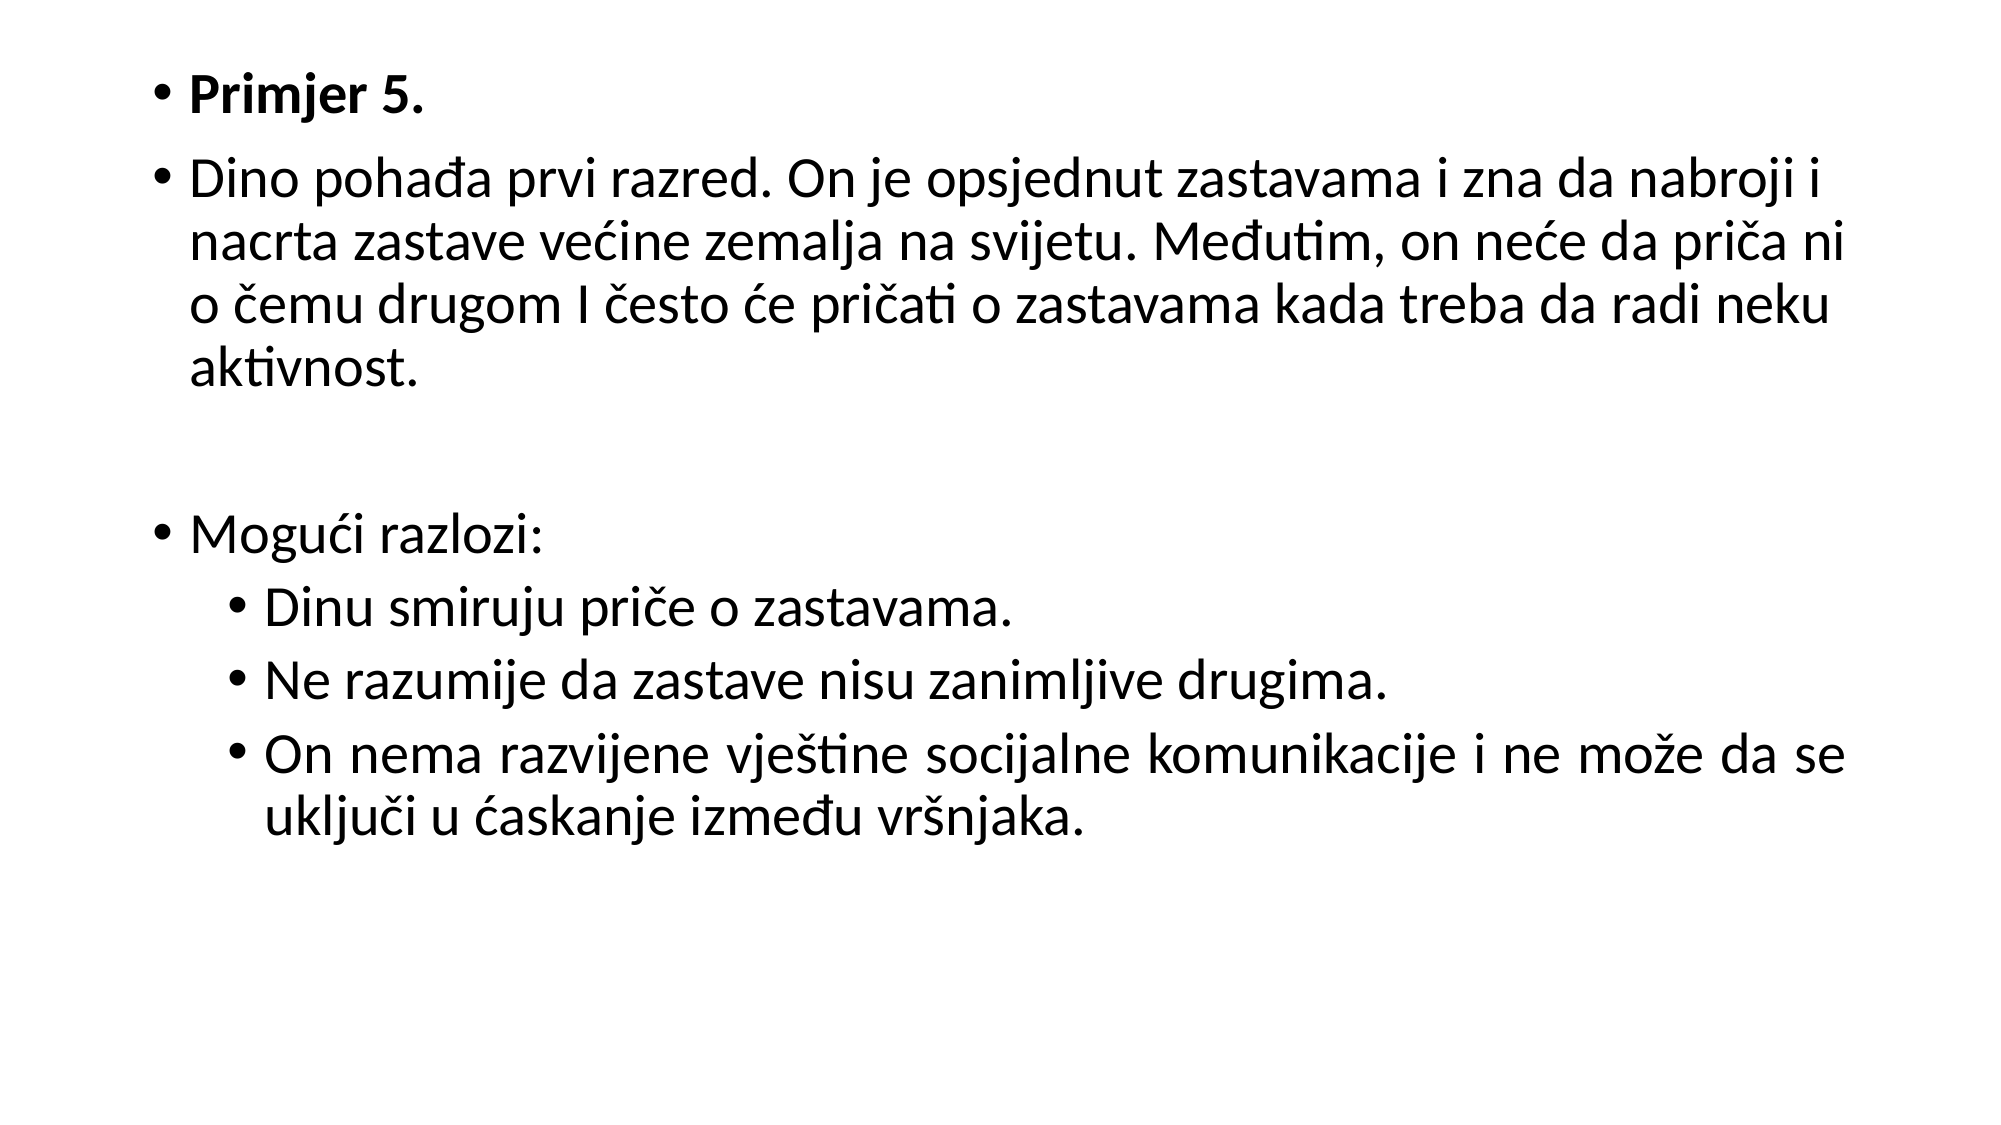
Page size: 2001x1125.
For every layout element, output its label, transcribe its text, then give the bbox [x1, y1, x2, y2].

list Primjer 5. Dino pohađa prvi razred. On je opsjednut zastavama i zna da nabroji i nacrta zastave većine zemalja na svijetu. Međutim, on neće da priča ni o čemu drugom I često će pričati o zastavama kada treba da radi neku aktivnost. Mogući razlozi: Dinu smiruju priče o zastavama. Ne razumije da zastave nisu zanimljive drugima. On nema razvijene vještine socijalne komunikacije i ne može da se uključi u ćaskanje između vršnjaka. [137, 56, 1863, 1014]
